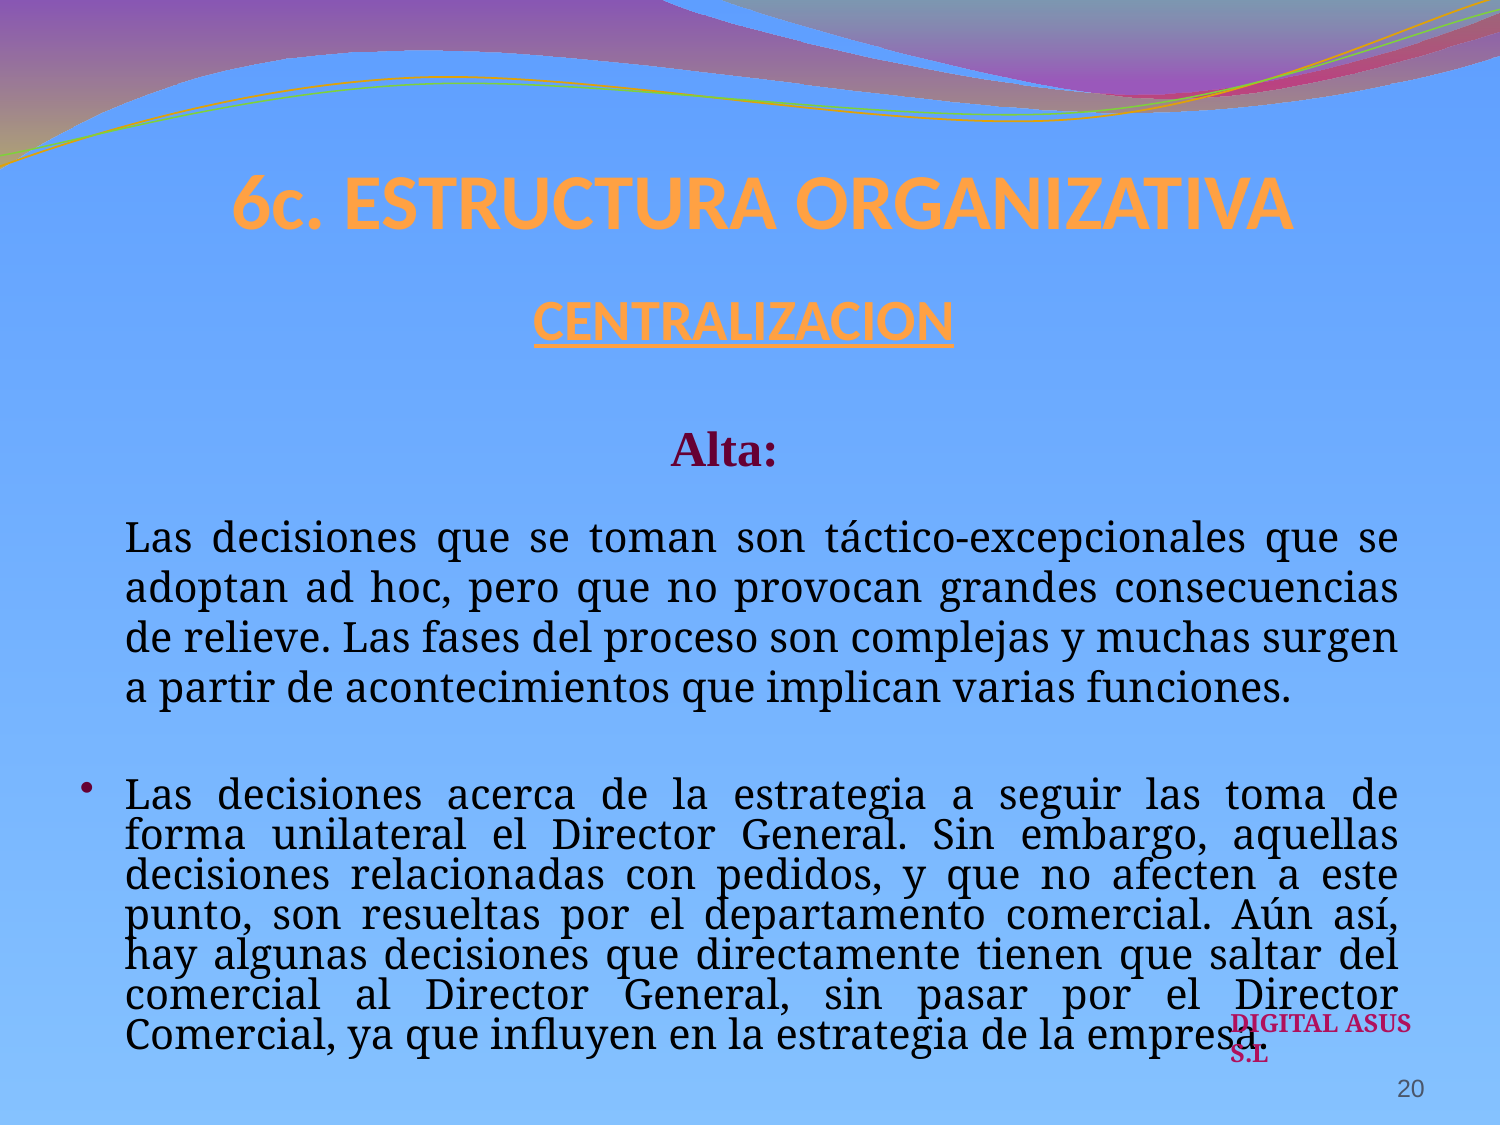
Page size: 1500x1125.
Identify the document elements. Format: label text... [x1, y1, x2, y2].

slide_number 20 [1299, 1042, 1425, 1103]
text_box DIGITAL ASUS S.L [1230, 1019, 1453, 1068]
list Las decisiones que se toman son táctico-excepcionales que se adoptan ad hoc, pero que no provocan grandes consecuencias de relieve. Las fases del proceso son complejas y muchas surgen a partir de acontecimientos que implican varias funciones. Las decisiones acerca de la estrategia a seguir las toma de forma unilateral el Director General. Sin embargo, aquellas decisiones relacionadas con pedidos, y que no afecten a este punto, son resueltas por el departamento comercial. Aún así, hay algunas decisiones que directamente tienen que saltar del comercial al Director General, sin pasar por el Director Comercial, ya que influyen en la estrategia de la empresa. [64, 503, 1415, 977]
text_box Flexibilidad: [704, 13, 773, 18]
text_box Alta: [655, 408, 794, 484]
text_box CENTRALIZACION [430, 278, 1057, 352]
text_box 6c. ESTRUCTURA ORGANIZATIVA [88, 137, 1439, 246]
